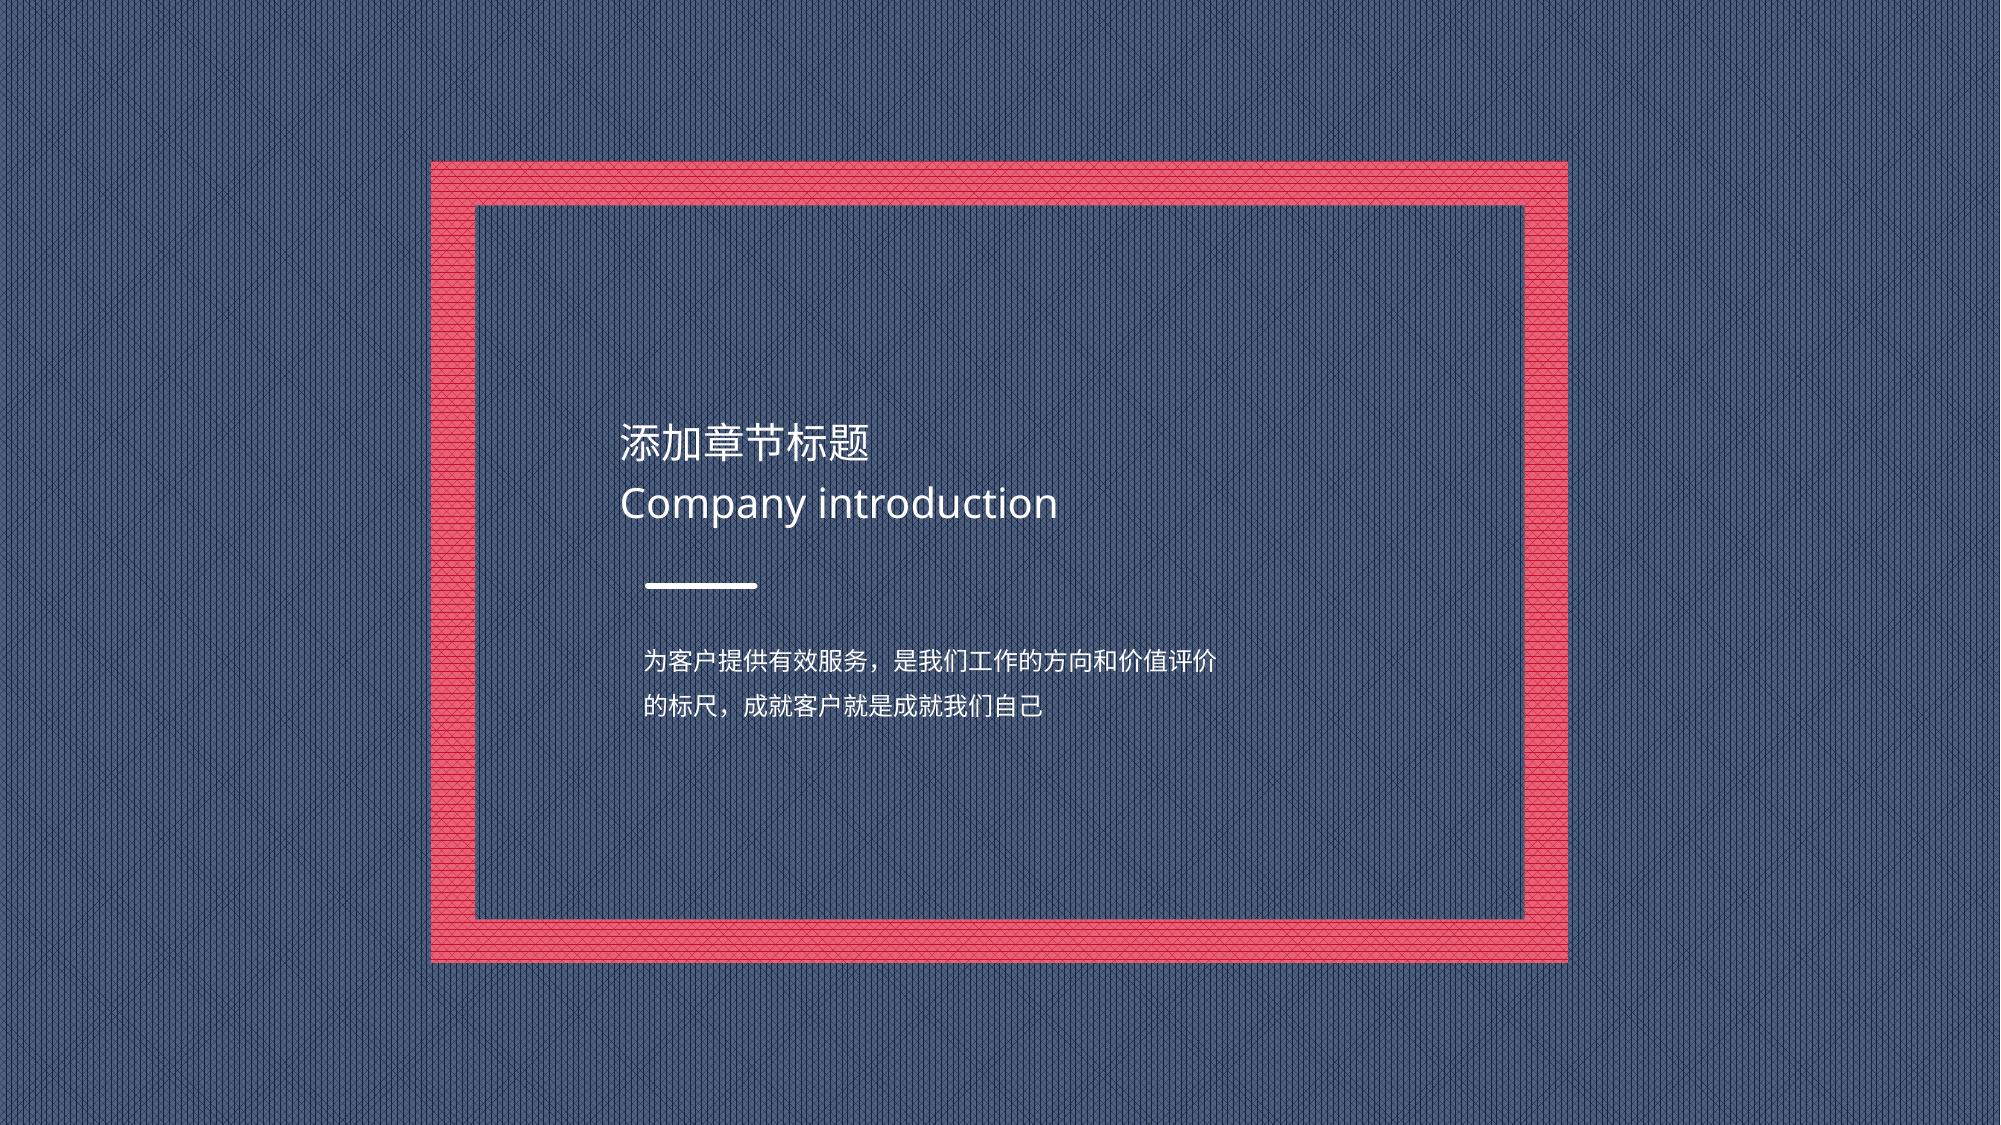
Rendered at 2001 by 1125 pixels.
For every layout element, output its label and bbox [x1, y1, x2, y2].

text_box [620, 399, 1250, 725]
text_box [0, 0, 2000, 1125]
text_box [430, 160, 1570, 965]
